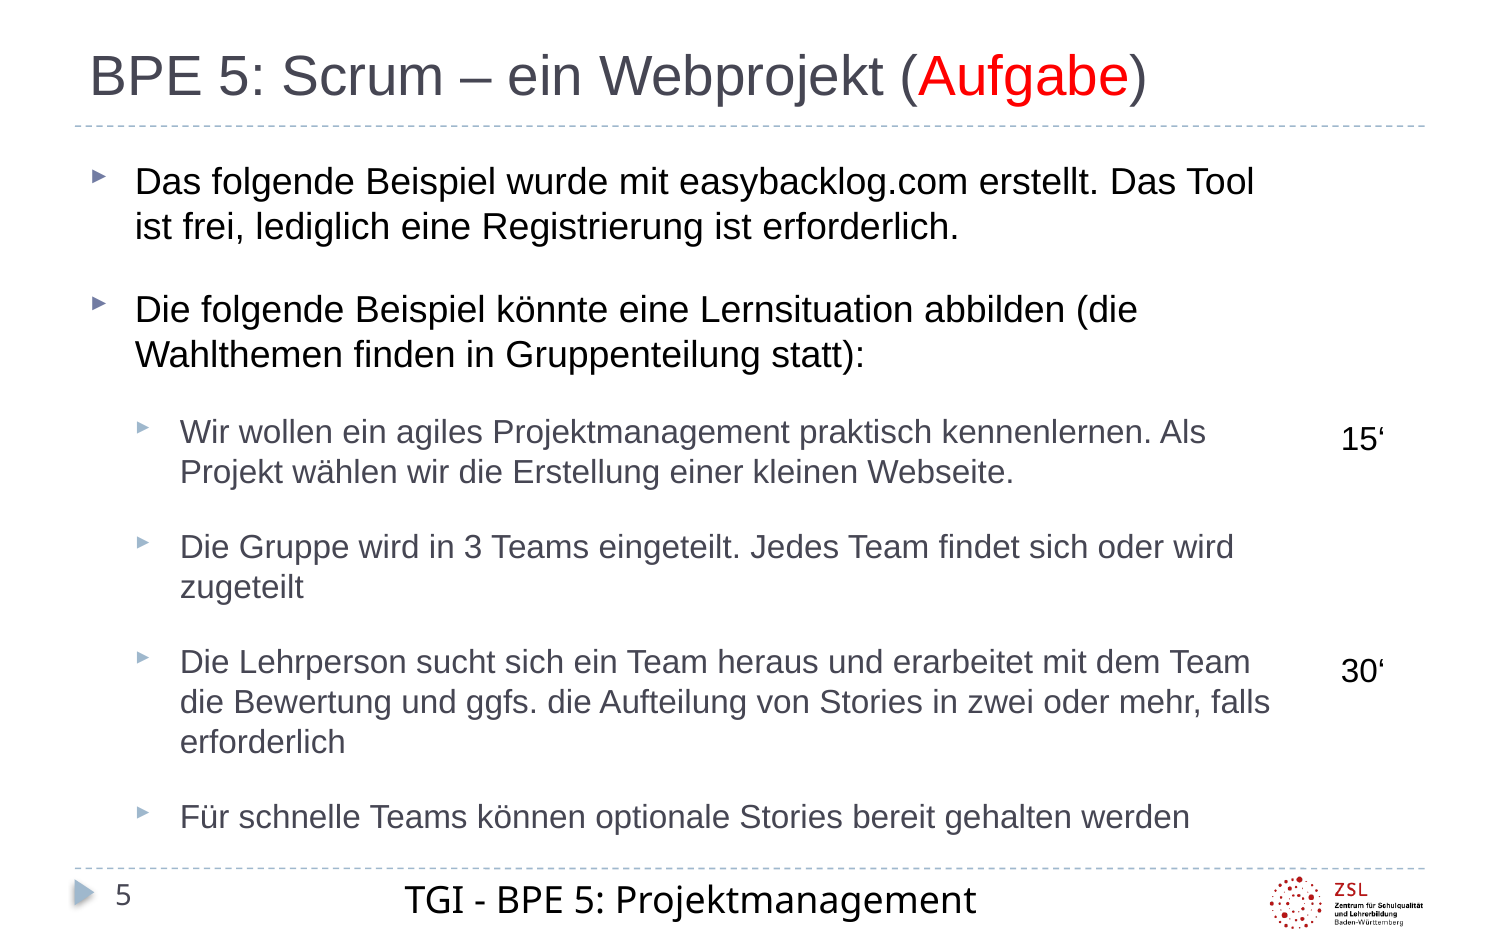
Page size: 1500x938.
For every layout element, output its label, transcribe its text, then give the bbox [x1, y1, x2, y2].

text_box 15‘ 30‘ [1326, 409, 1425, 847]
picture [1269, 875, 1424, 930]
footer TGI - BPE 5: Projektmanagement [336, 869, 1046, 919]
title BPE 5: Scrum – ein Webprojekt (Aufgabe) [75, 31, 1425, 115]
list Das folgende Beispiel wurde mit easybacklog.com erstellt. Das Tool ist frei, lediglich eine Registrierung ist erforderlich. Die folgende Beispiel könnte eine Lernsituation abbilden (die Wahlthemen finden in Gruppenteilung statt): Wir wollen ein agiles Projektmanagement praktisch kennenlernen. Als Projekt wählen wir die Erstellung einer kleinen Webseite. Die Gruppe wird in 3 Teams eingeteilt. Jedes Team findet sich oder wird zugeteilt Die Lehrperson sucht sich ein Team heraus und erarbeitet mit dem Team die Bewertung und ggfs. die Aufteilung von Stories in zwei oder mehr, falls erforderlich Für schnelle Teams können optionale Stories bereit gehalten werden [75, 149, 1294, 869]
slide_number 5 [100, 869, 336, 919]
